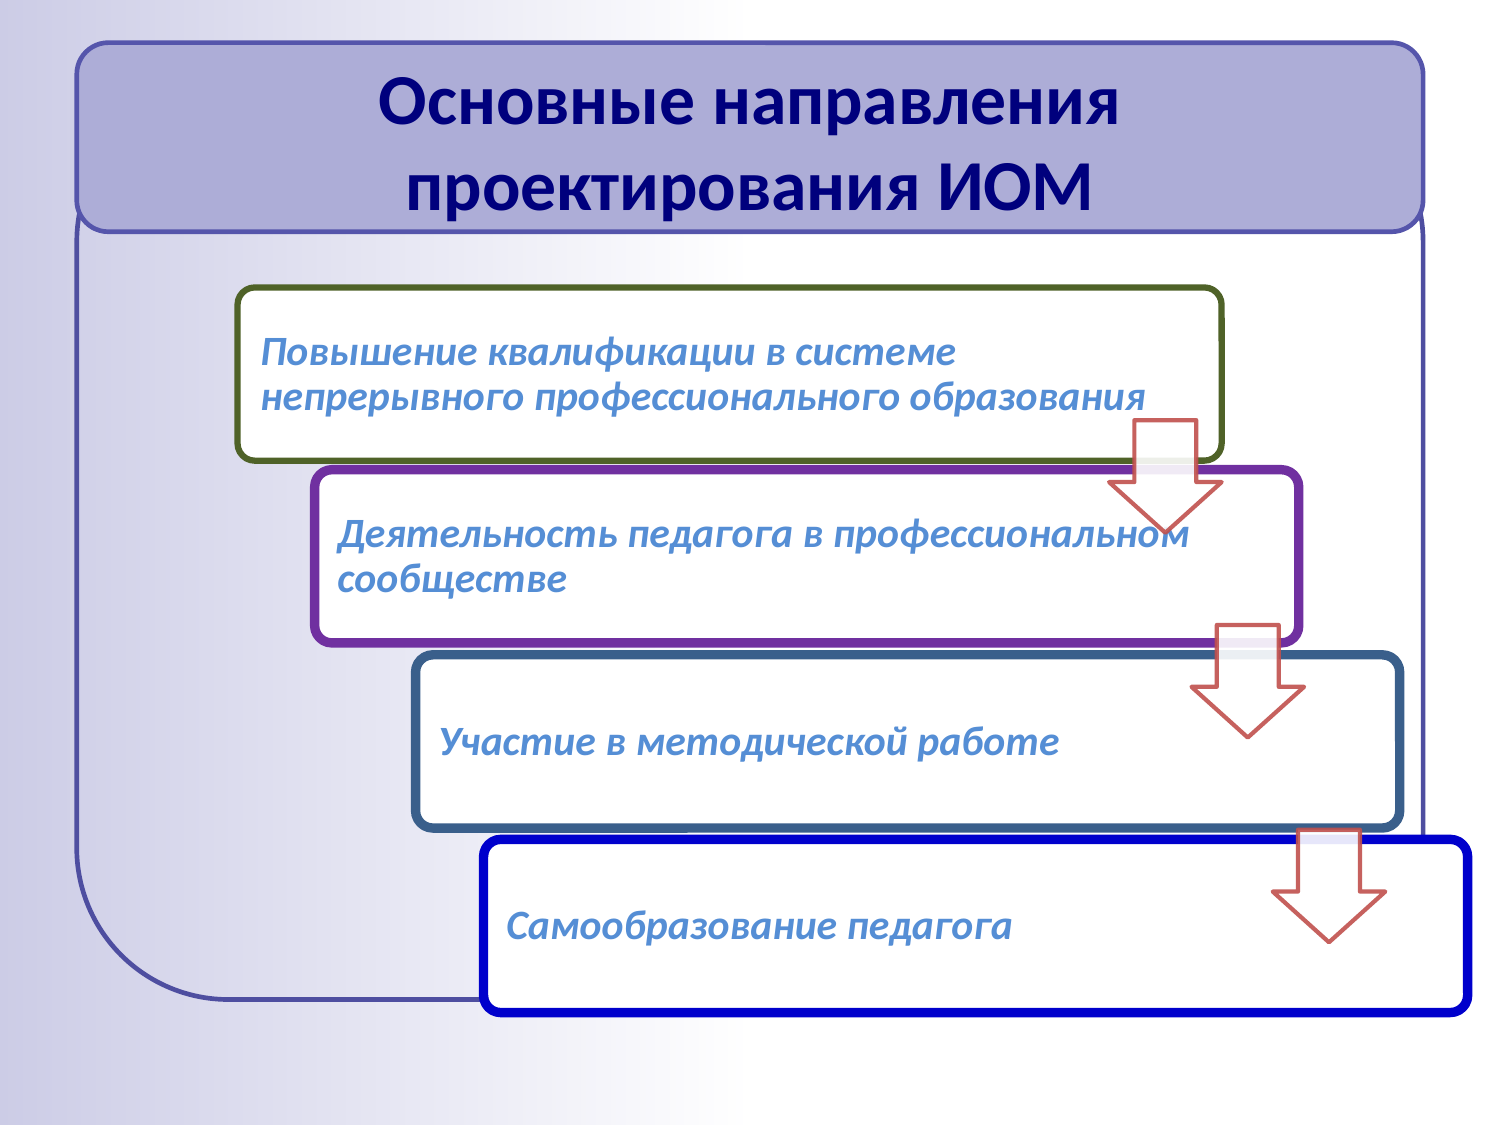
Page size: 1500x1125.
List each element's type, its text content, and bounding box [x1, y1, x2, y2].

title Основные направления проектирования ИОМ [100, 45, 1400, 233]
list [237, 287, 1468, 1076]
